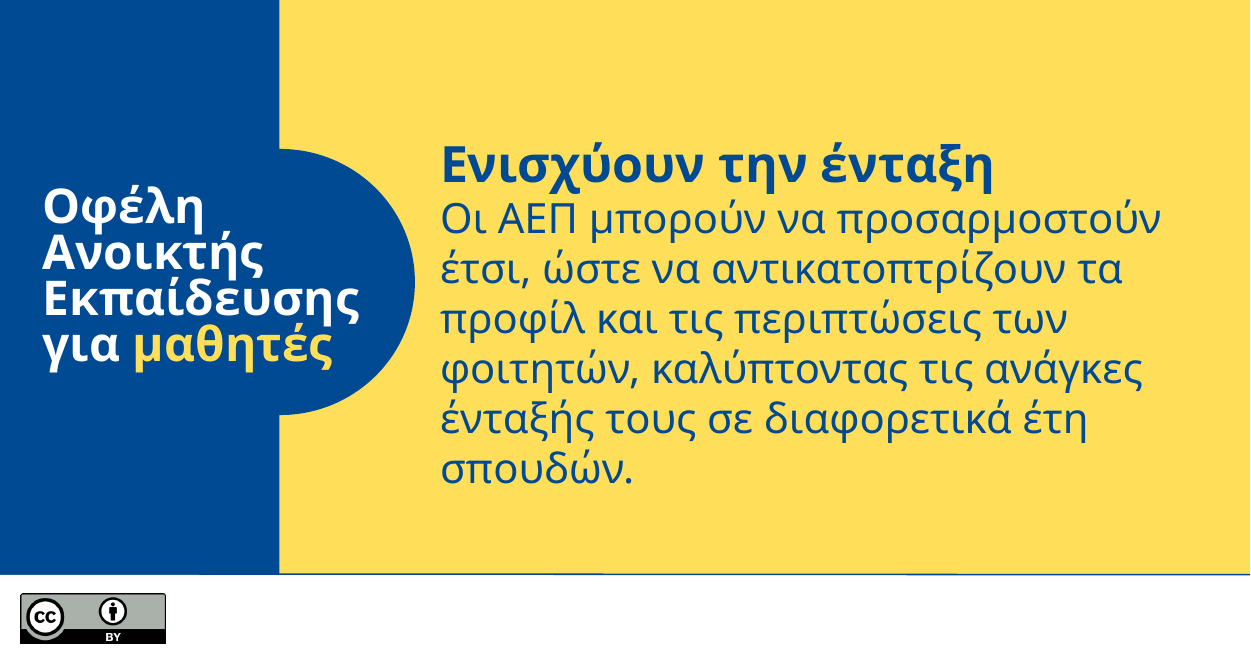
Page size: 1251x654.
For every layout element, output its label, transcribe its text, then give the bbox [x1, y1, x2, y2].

text_box Οφέλη Ανοικτής Εκπαίδευσης για μαθητές [27, 171, 401, 386]
text_box [0, 582, 1250, 654]
text_box [196, 386, 365, 416]
text_box [0, 0, 280, 573]
text_box Ενισχύουν την ένταξη Οι ΑΕΠ μπορούν να προσαρμοστούν έτσι, ώστε να αντικατοπτρίζουν τα προφίλ και τις περιπτώσεις των φοιτητών, καλύπτοντας τις ανάγκες ένταξής τους σε διαφορετικά έτη σπουδών. [425, 86, 1250, 508]
picture [20, 592, 166, 645]
text_box [401, 223, 415, 341]
text_box [206, 148, 355, 171]
